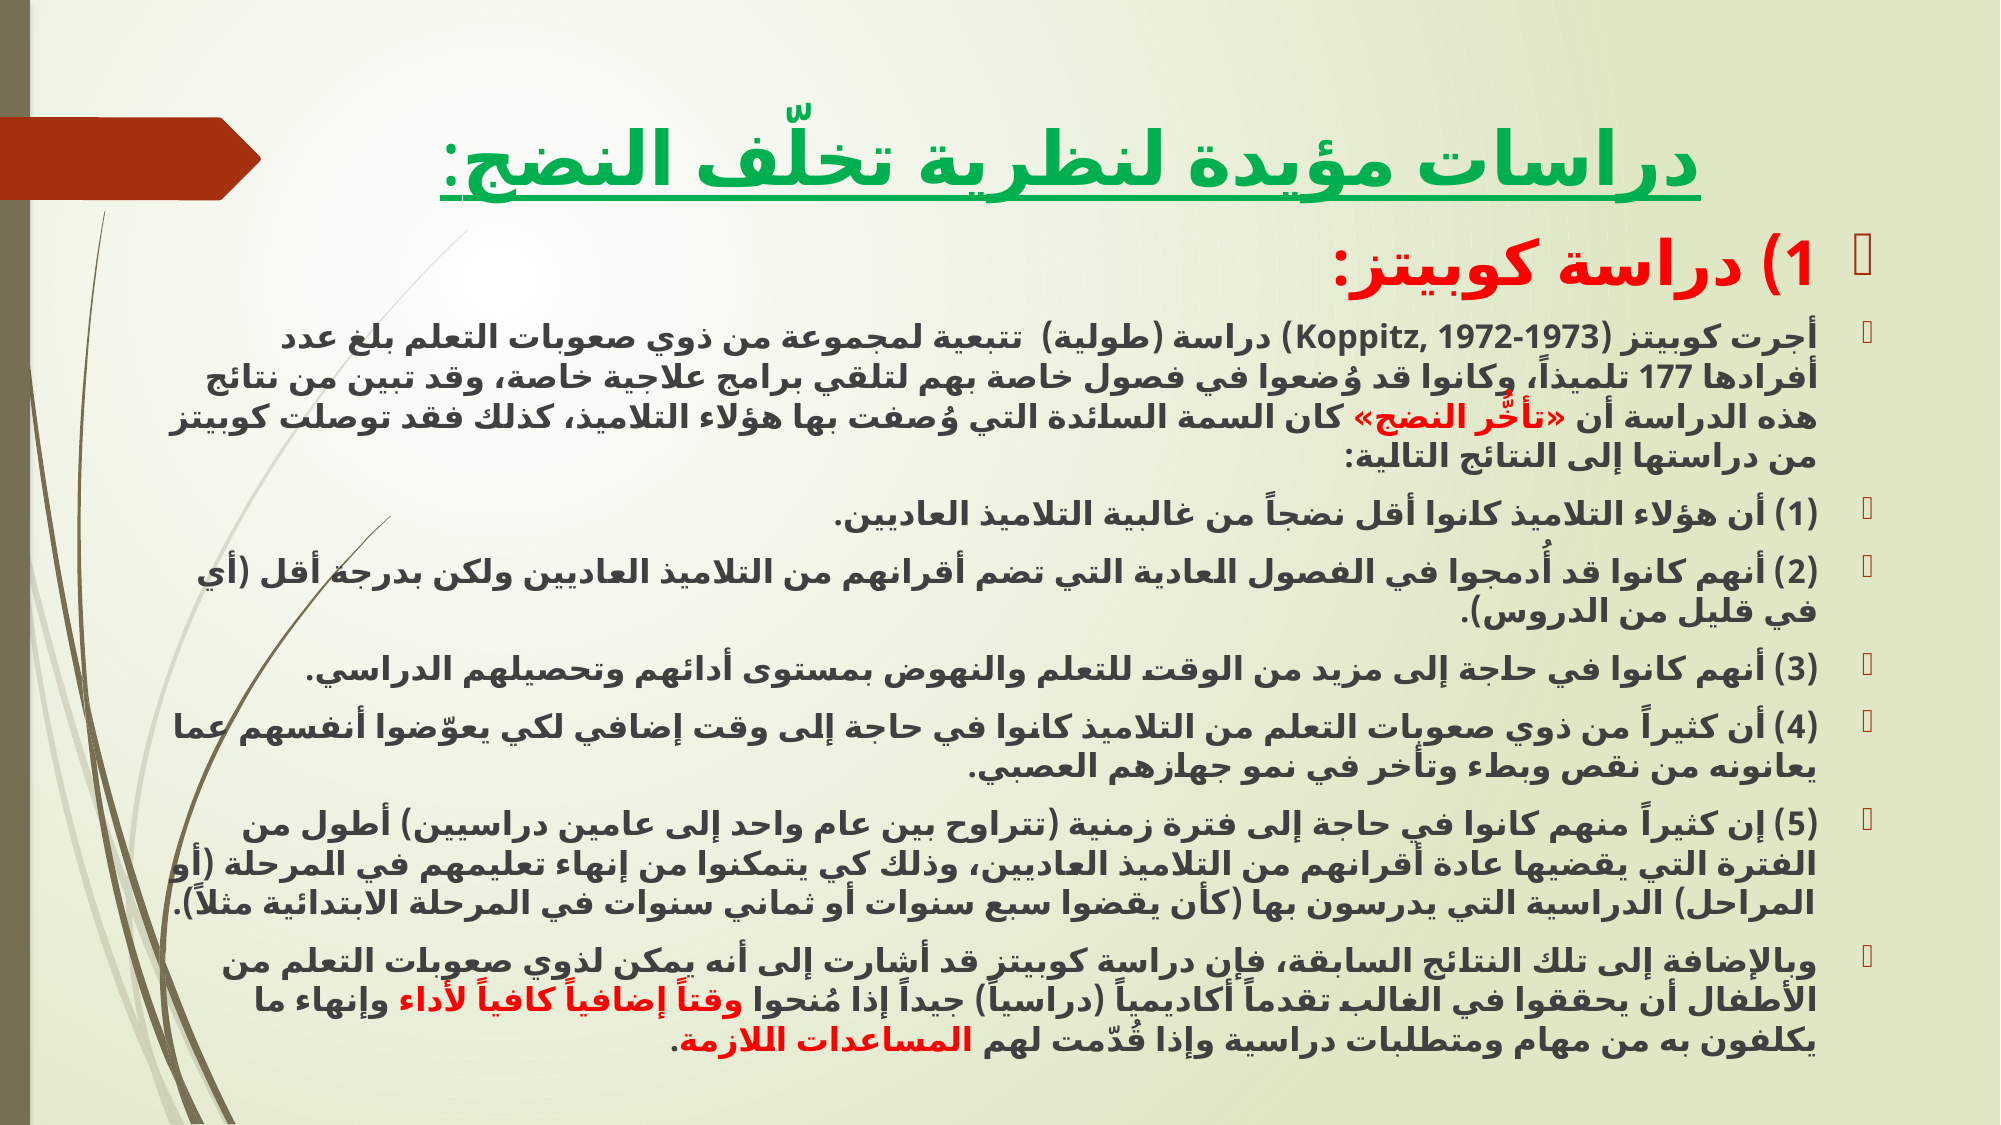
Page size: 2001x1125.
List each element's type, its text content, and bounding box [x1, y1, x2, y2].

title دراسات مؤيدة لنظرية تخلّف النضج: [425, 102, 1888, 215]
list 1) دراسة كوبيتز: أجرت كوبيتز (Koppitz, 1972-1973) دراسة (طولية) تتبعية لمجموعة من ذوي صعوبات التعلم بلغ عدد أفرادها 177 تلميذاً، وكانوا قد وُضعوا في فصول خاصة بهم لتلقي برامج علاجية خاصة، وقد تبين من نتائج هذه الدراسة أن «تأخُّر النضج» كان السمة السائدة التي وُصفت بها هؤلاء التلاميذ، كذلك فقد توصلت كوبيتز من دراستها إلى النتائج التالية: (1) أن هؤلاء التلاميذ كانوا أقل نضجاً من غالبية التلاميذ العاديين. (2) أنهم كانوا قد أُدمجوا في الفصول العادية التي تضم أقرانهم من التلاميذ العاديين ولكن بدرجة أقل (أي في قليل من الدروس). (3) أنهم كانوا في حاجة إلى مزيد من الوقت للتعلم والنهوض بمستوى أدائهم وتحصيلهم الدراسي. (4) أن كثيراً من ذوي صعوبات التعلم من التلاميذ كانوا في حاجة إلى وقت إضافي لكي يعوّضوا أنفسهم عما يعانونه من نقص وبطء وتأخر في نمو جهازهم العصبي. (5) إن كثيراً منهم كانوا في حاجة إلى فترة زمنية (تتراوح بين عام واحد إلى عامين دراسيين) أطول من الفترة التي يقضيها عادة أقرانهم من التلاميذ العاديين، وذلك كي يتمكنوا من إنهاء تعليمهم في المرحلة (أو المراحل) الدراسية التي يدرسون بها (كأن يقضوا سبع سنوات أو ثماني سنوات في المرحلة الابتدائية مثلاً). وبالإضافة إلى تلك النتائج السابقة، فإن دراسة كوبيتز قد أشارت إلى أنه يمكن لذوي صعوبات التعلم من الأطفال أن يحققوا في الغالب تقدماً أكاديمياً (دراسياً) جيداً إذا مُنحوا وقتاً إضافياً كافياً لأداء وإنهاء ما يكلفون به من مهام ومتطلبات دراسية وإذا قُدّمت لهم المساعدات اللازمة. [143, 215, 1888, 1097]
